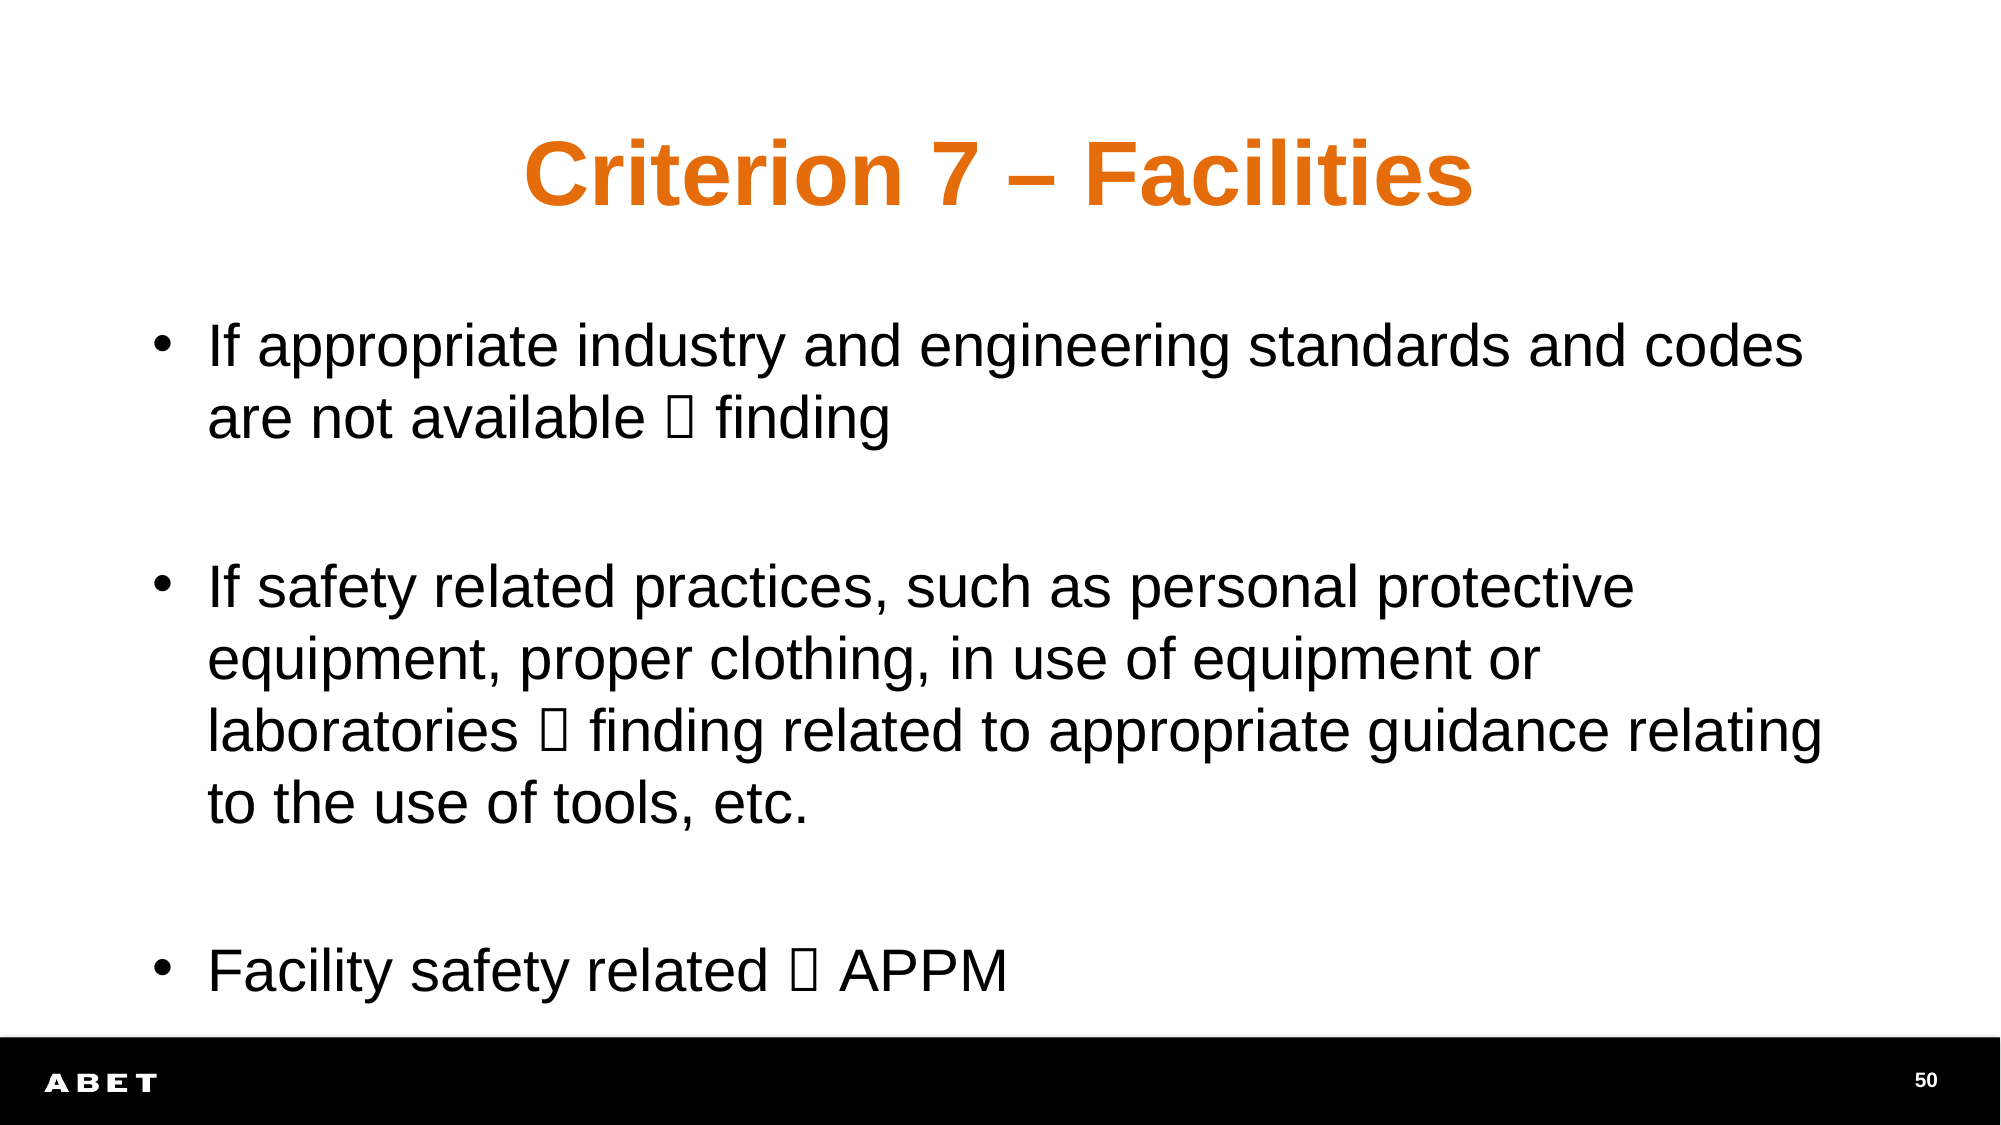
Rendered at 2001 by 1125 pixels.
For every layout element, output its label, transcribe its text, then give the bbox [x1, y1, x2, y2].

picture [16, 1052, 184, 1113]
list If appropriate industry and engineering standards and codes are not available  finding If safety related practices, such as personal protective equipment, proper clothing, in use of equipment or laboratories  finding related to appropriate guidance relating to the use of tools, etc. Facility safety related  APPM [137, 299, 1863, 1014]
title Criterion 7 – Facilities [137, 59, 1863, 278]
